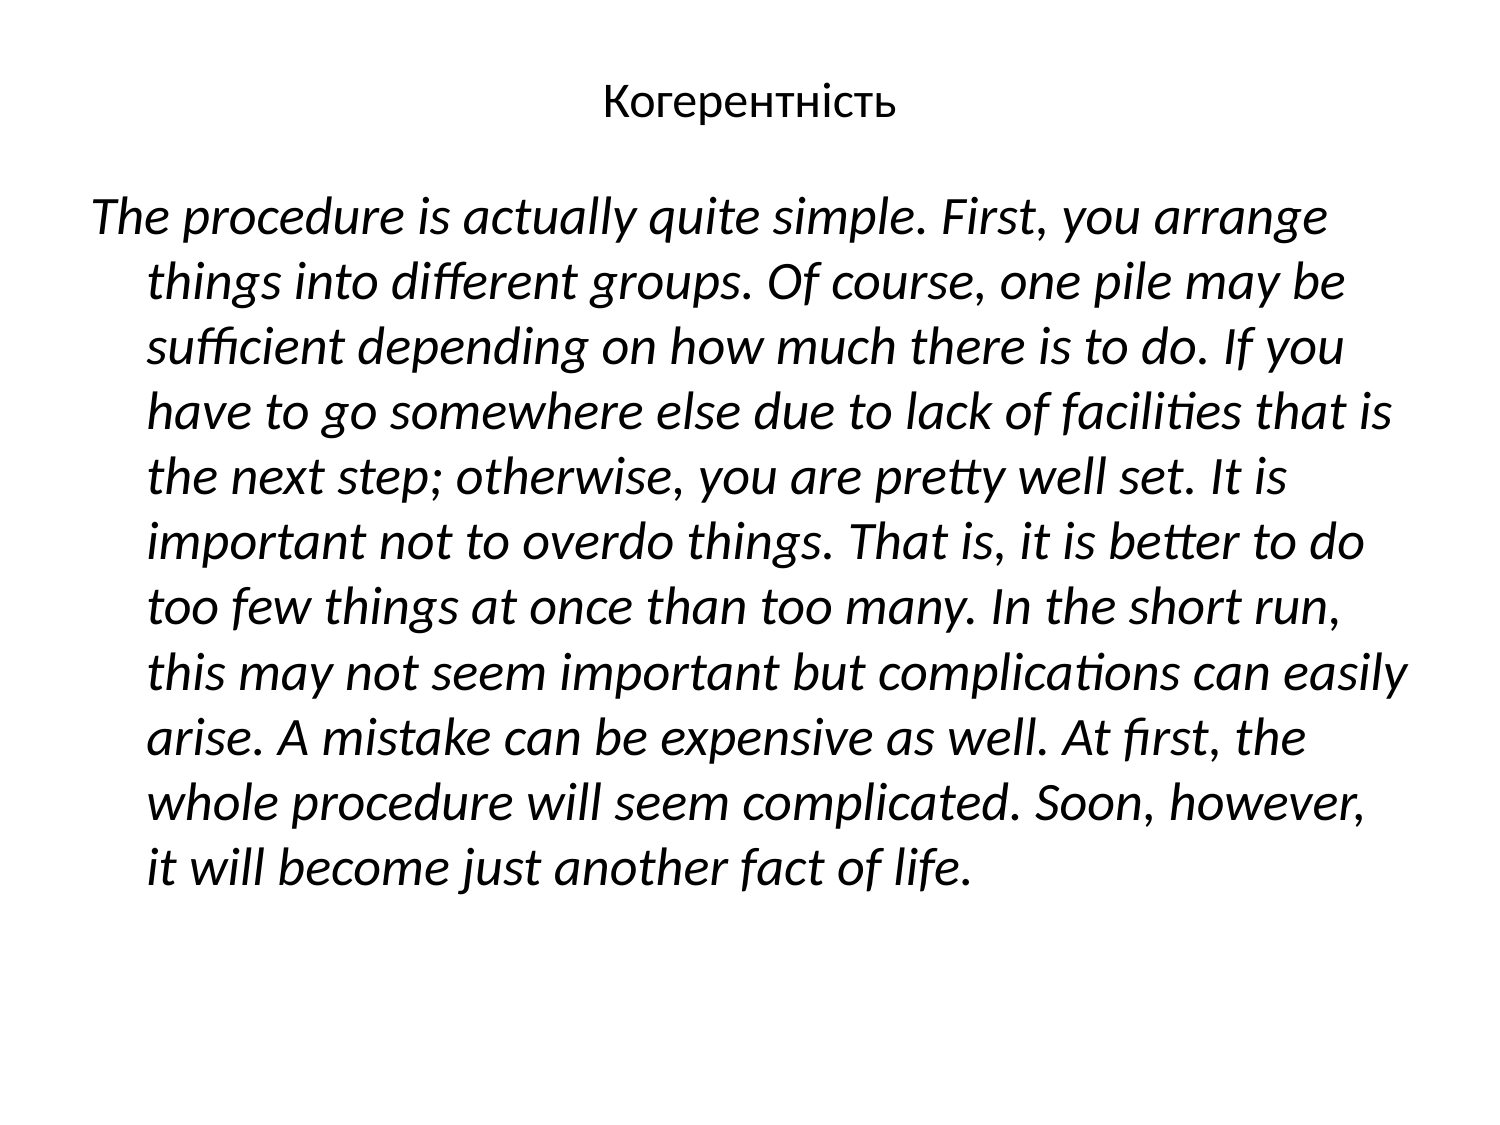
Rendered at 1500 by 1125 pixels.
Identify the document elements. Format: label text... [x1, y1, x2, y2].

title Когерентність [75, 45, 1425, 149]
list The procedure is actually quite simple. First, you arrange things into different groups. Of course, one pile may be sufficient depending on how much there is to do. If you have to go somewhere else due to lack of facilities that is the next step; otherwise, you are pretty well set. It is important not to overdo things. That is, it is better to do too few things at once than too many. In the short run, this may not seem important but complications can easily arise. A mistake can be expensive as well. At first, the whole procedure will seem complicated. Soon, however, it will become just another fact of life. [75, 172, 1425, 1005]
